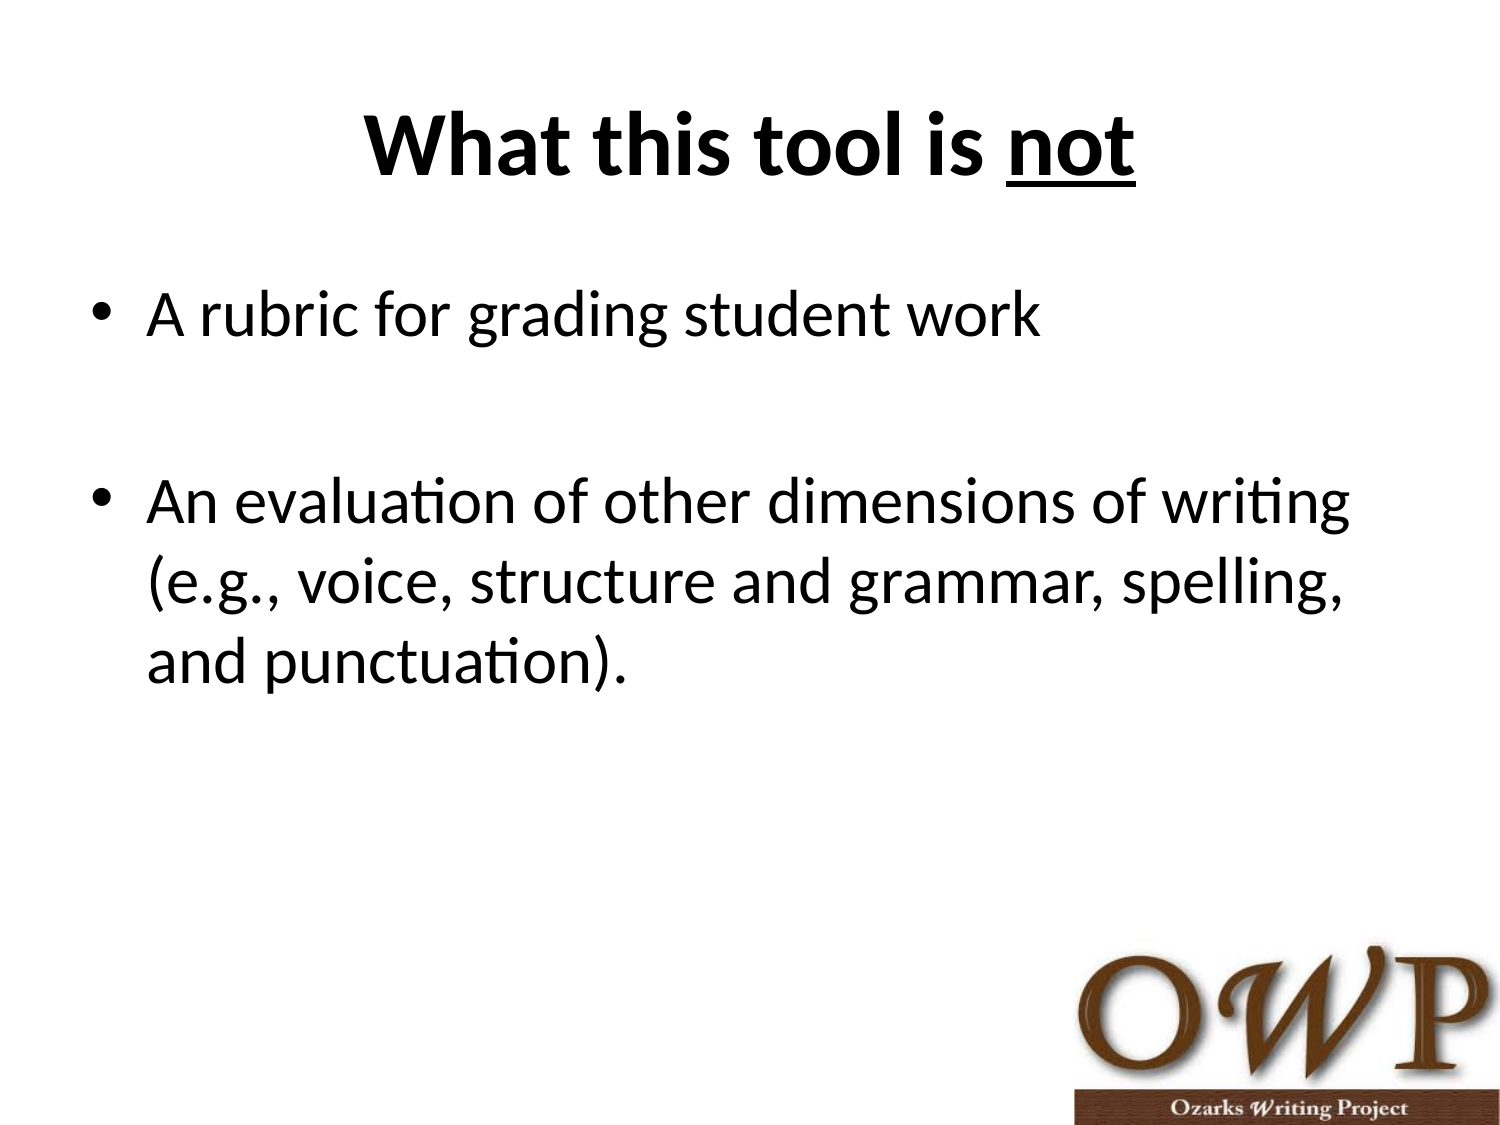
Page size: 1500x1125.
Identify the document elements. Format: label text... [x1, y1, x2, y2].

title What this tool is not [75, 45, 1425, 233]
picture [1074, 937, 1500, 1125]
list A rubric for grading student work An evaluation of other dimensions of writing (e.g., voice, structure and grammar, spelling, and punctuation). [75, 262, 1425, 1005]
